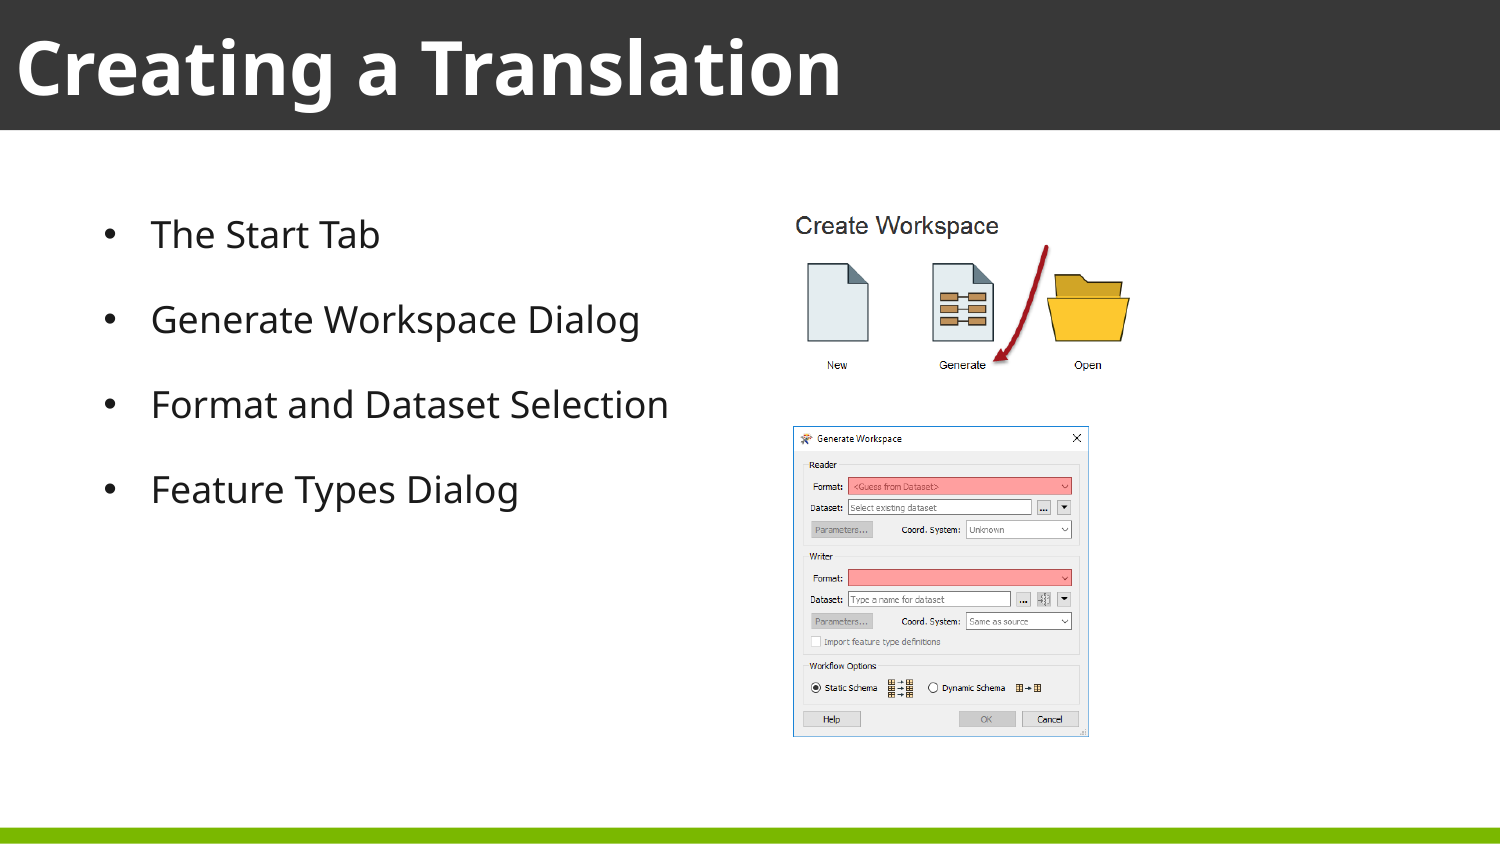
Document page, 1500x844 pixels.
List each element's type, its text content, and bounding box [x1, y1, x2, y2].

picture [793, 211, 1135, 375]
text_box Creating a Translation [0, 0, 1500, 131]
picture [792, 426, 1089, 738]
list The Start Tab Generate Workspace Dialog Format and Dataset Selection Feature Types Dialog [51, 189, 767, 808]
